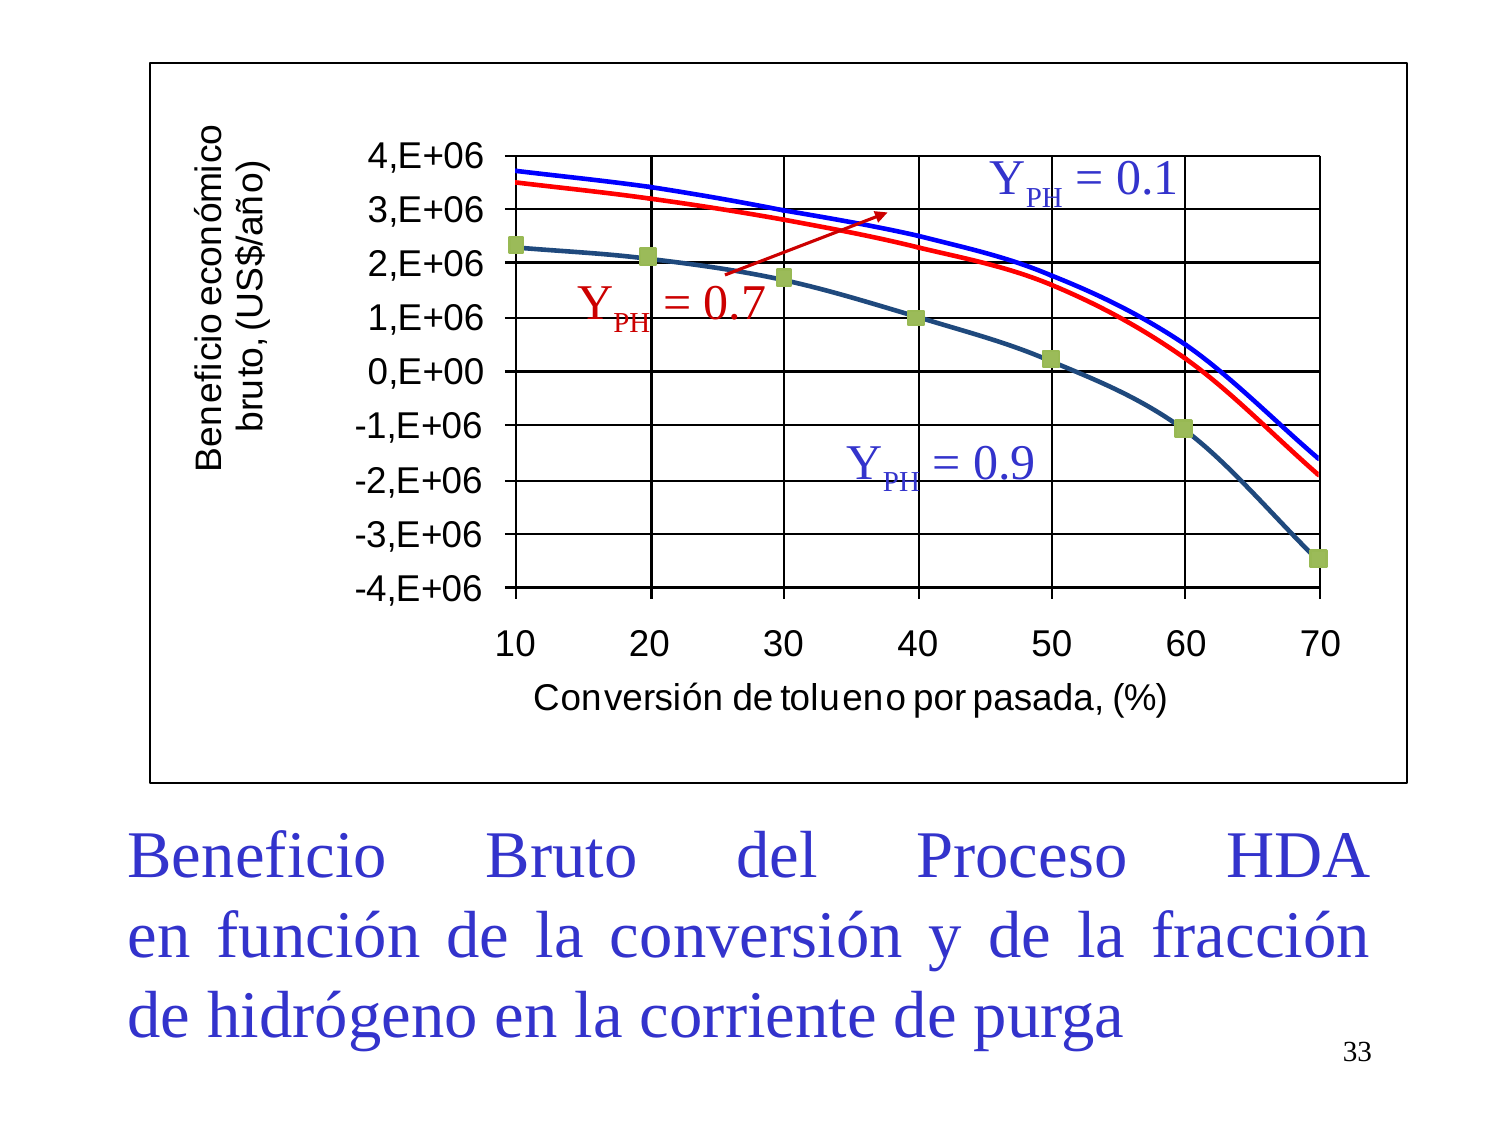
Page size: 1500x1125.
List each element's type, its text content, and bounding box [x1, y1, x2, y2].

slide_number 33 [1074, 1024, 1388, 1101]
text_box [137, 49, 1413, 789]
title Beneficio Bruto del Proceso HDA en función de la conversión y de la fracción de hidrógeno en la corriente de purga [112, 837, 1388, 1026]
